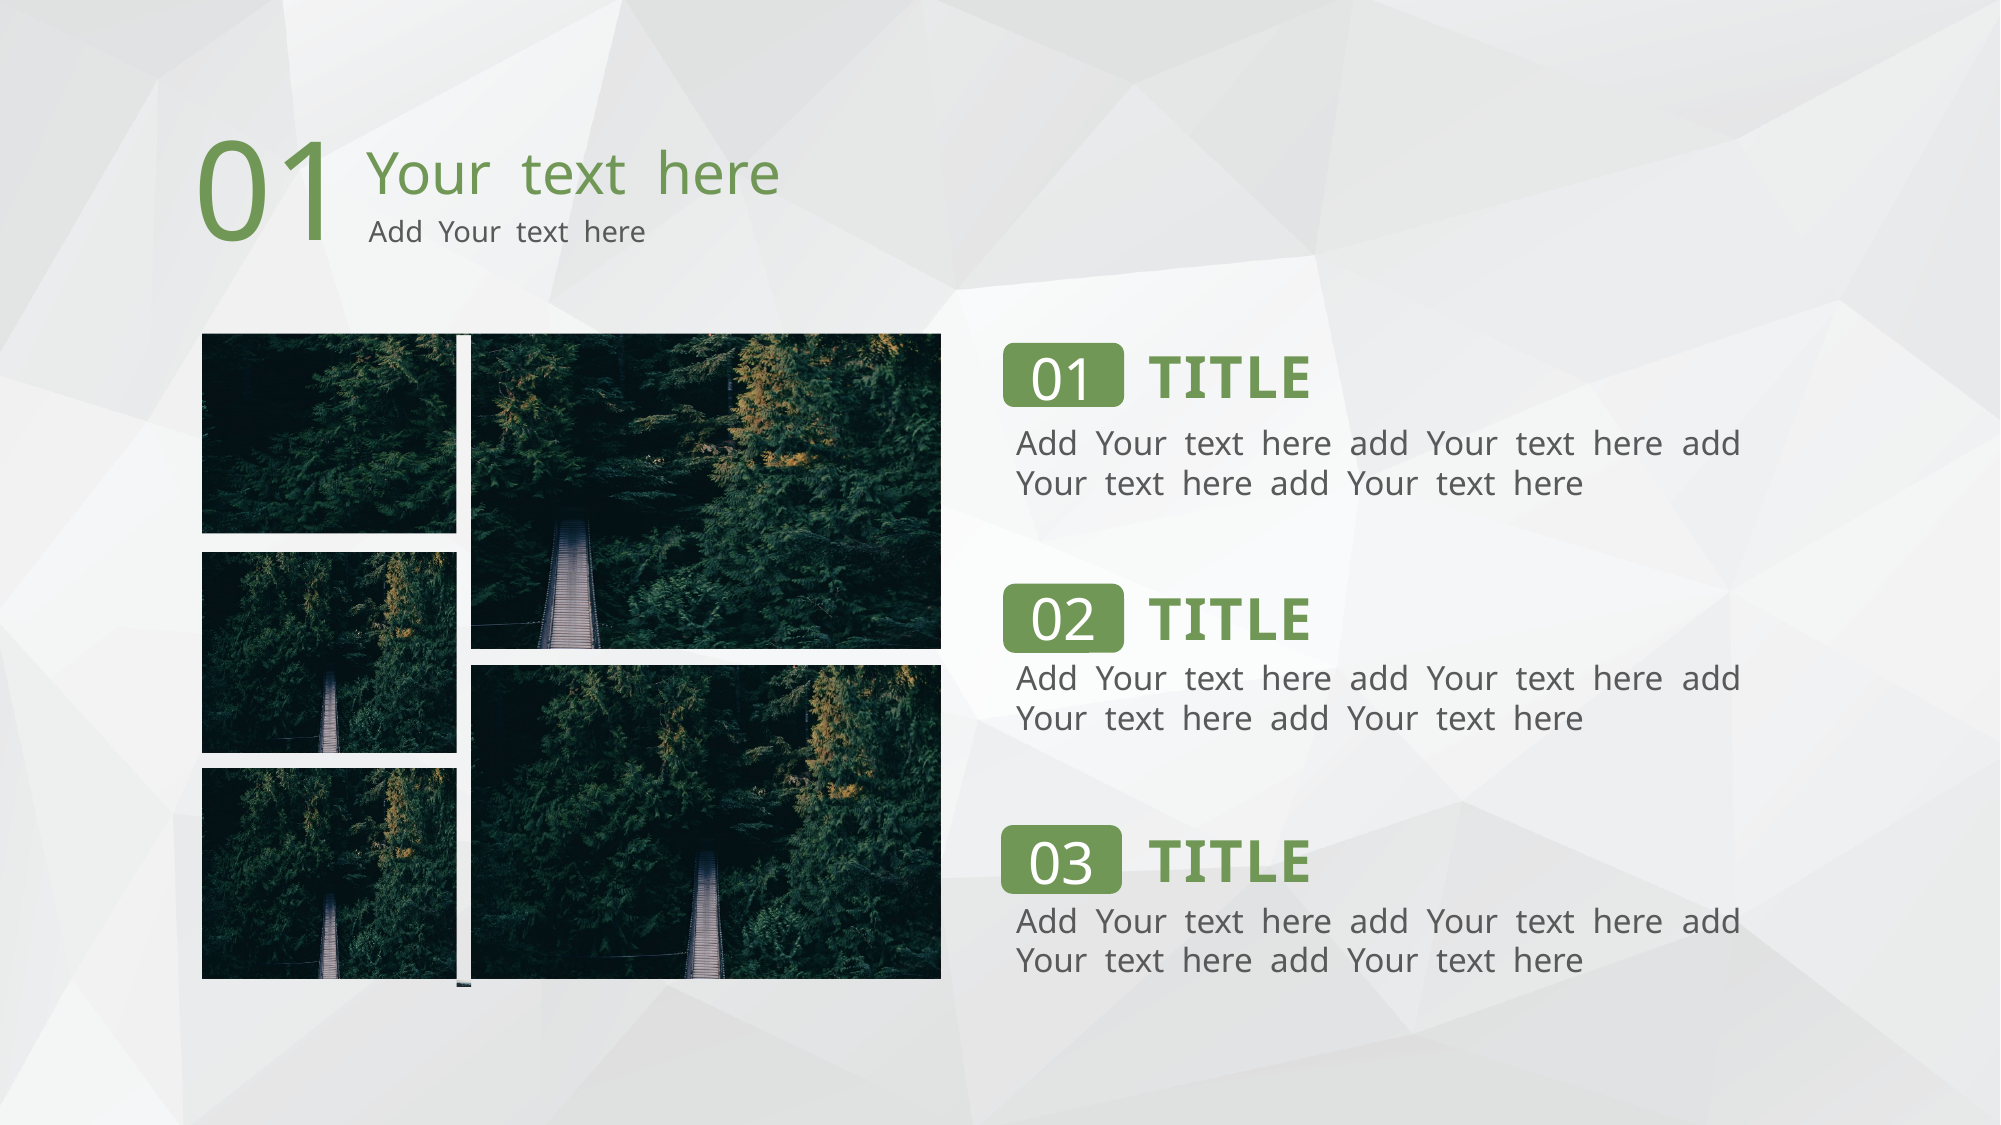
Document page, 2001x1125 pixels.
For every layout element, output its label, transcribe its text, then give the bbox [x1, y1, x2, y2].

text_box Add Your text here add Your text here add Your text here add Your text here [1001, 414, 1766, 510]
text_box [1002, 582, 1015, 654]
text_box TITLE [1133, 816, 1387, 902]
text_box Your text here [351, 128, 819, 214]
text_box Add Your text here add Your text here add Your text here add Your text here [1001, 649, 1766, 745]
text_box Add Your text here [353, 205, 662, 256]
text_box 01 [1015, 334, 1124, 420]
text_box [1002, 341, 1015, 408]
picture [0, 0, 2001, 1125]
text_box TITLE [1133, 574, 1387, 660]
text_box Add Your text here add Your text here add Your text here add Your text here [1001, 892, 1766, 987]
text_box 03 [1013, 818, 1122, 904]
text_box 01 [179, 95, 390, 276]
text_box [1000, 824, 1013, 895]
text_box 02 [1015, 574, 1124, 660]
text_box TITLE [1133, 332, 1387, 418]
